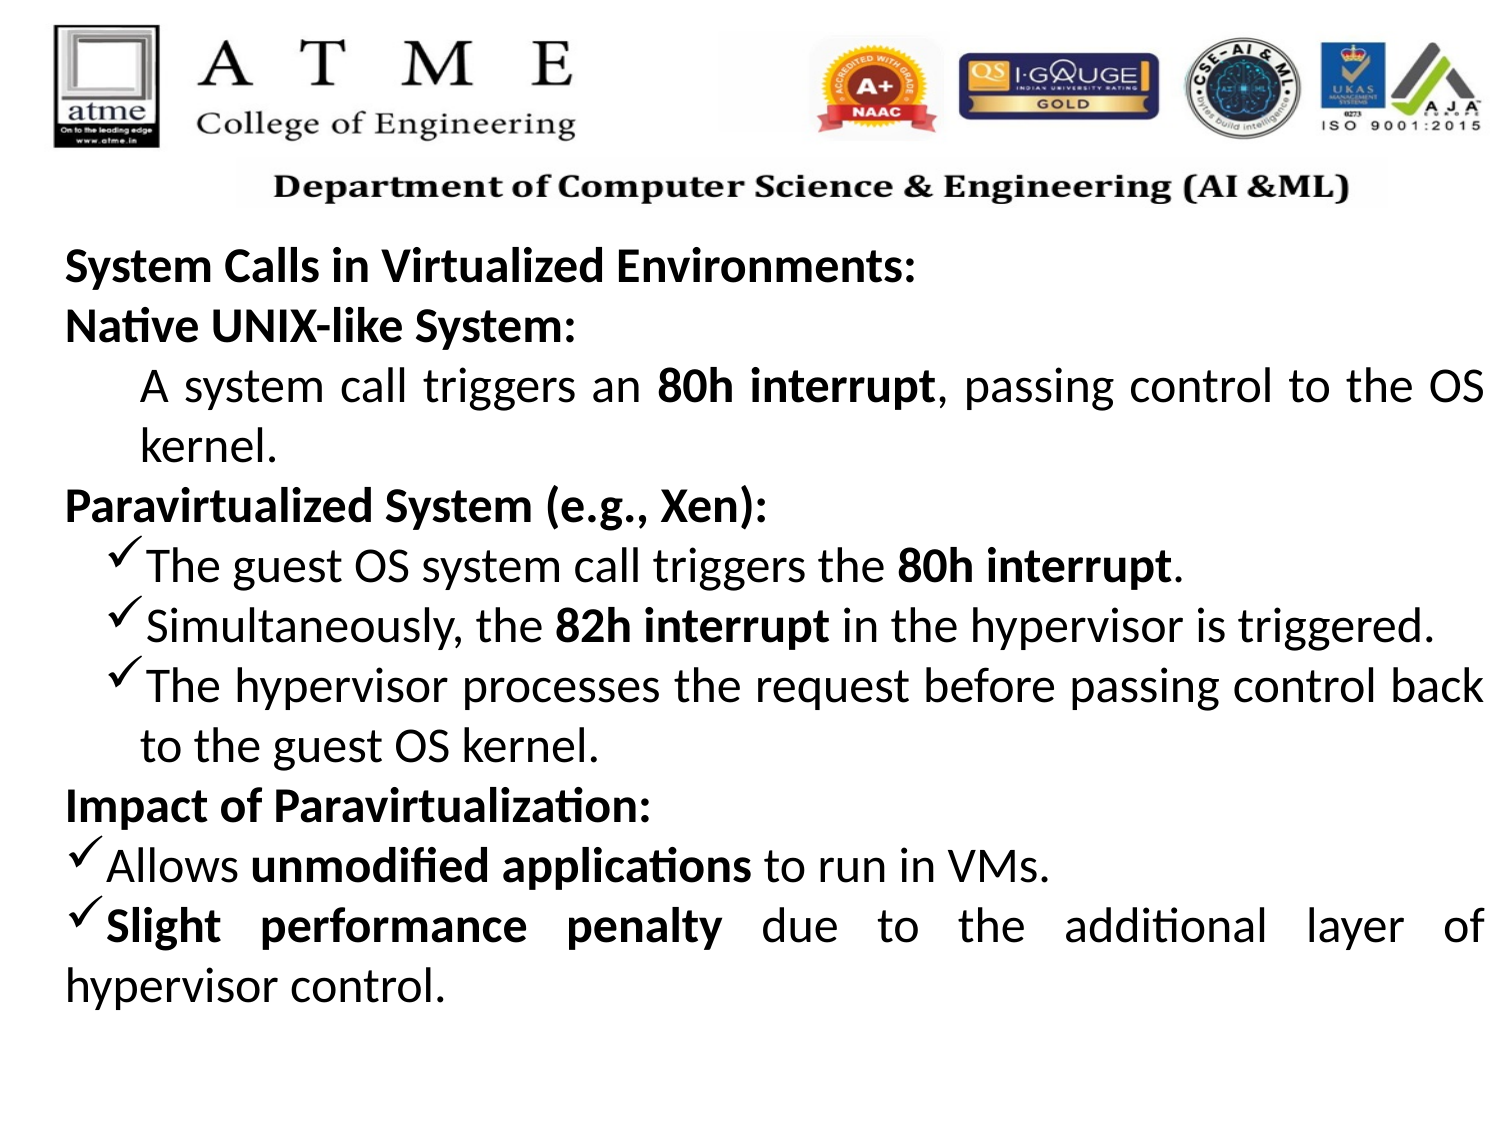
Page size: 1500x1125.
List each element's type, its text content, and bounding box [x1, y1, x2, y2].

text_box System Calls in Virtualized Environments: Native UNIX-like System: A system call triggers an 80h interrupt, passing control to the OS kernel. Paravirtualized System (e.g., Xen): The guest OS system call triggers the 80h interrupt. Simultaneously, the 82h interrupt in the hypervisor is triggered. The hypervisor processes the request before passing control back to the guest OS kernel. Impact of Paravirtualization: Allows unmodified applications to run in VMs. Slight performance penalty due to the additional layer of hypervisor control. [50, 232, 1500, 1080]
picture [24, 0, 1500, 226]
